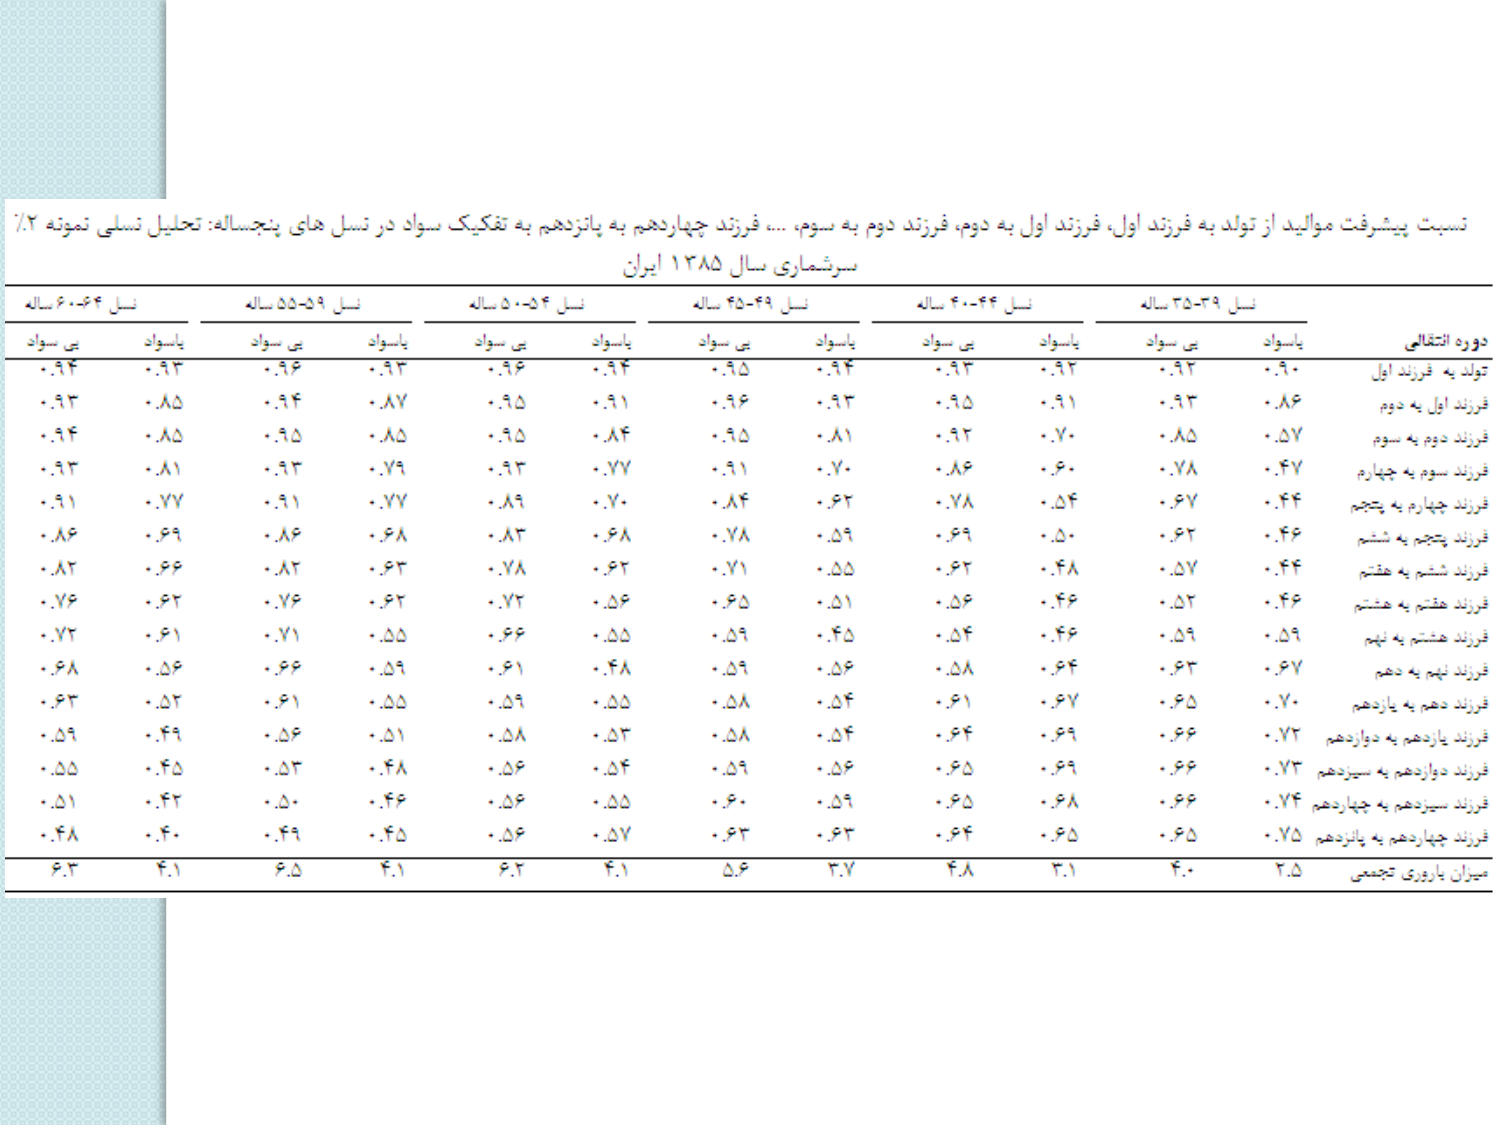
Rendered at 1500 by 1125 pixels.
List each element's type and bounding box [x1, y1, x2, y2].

picture [4, 199, 1500, 898]
